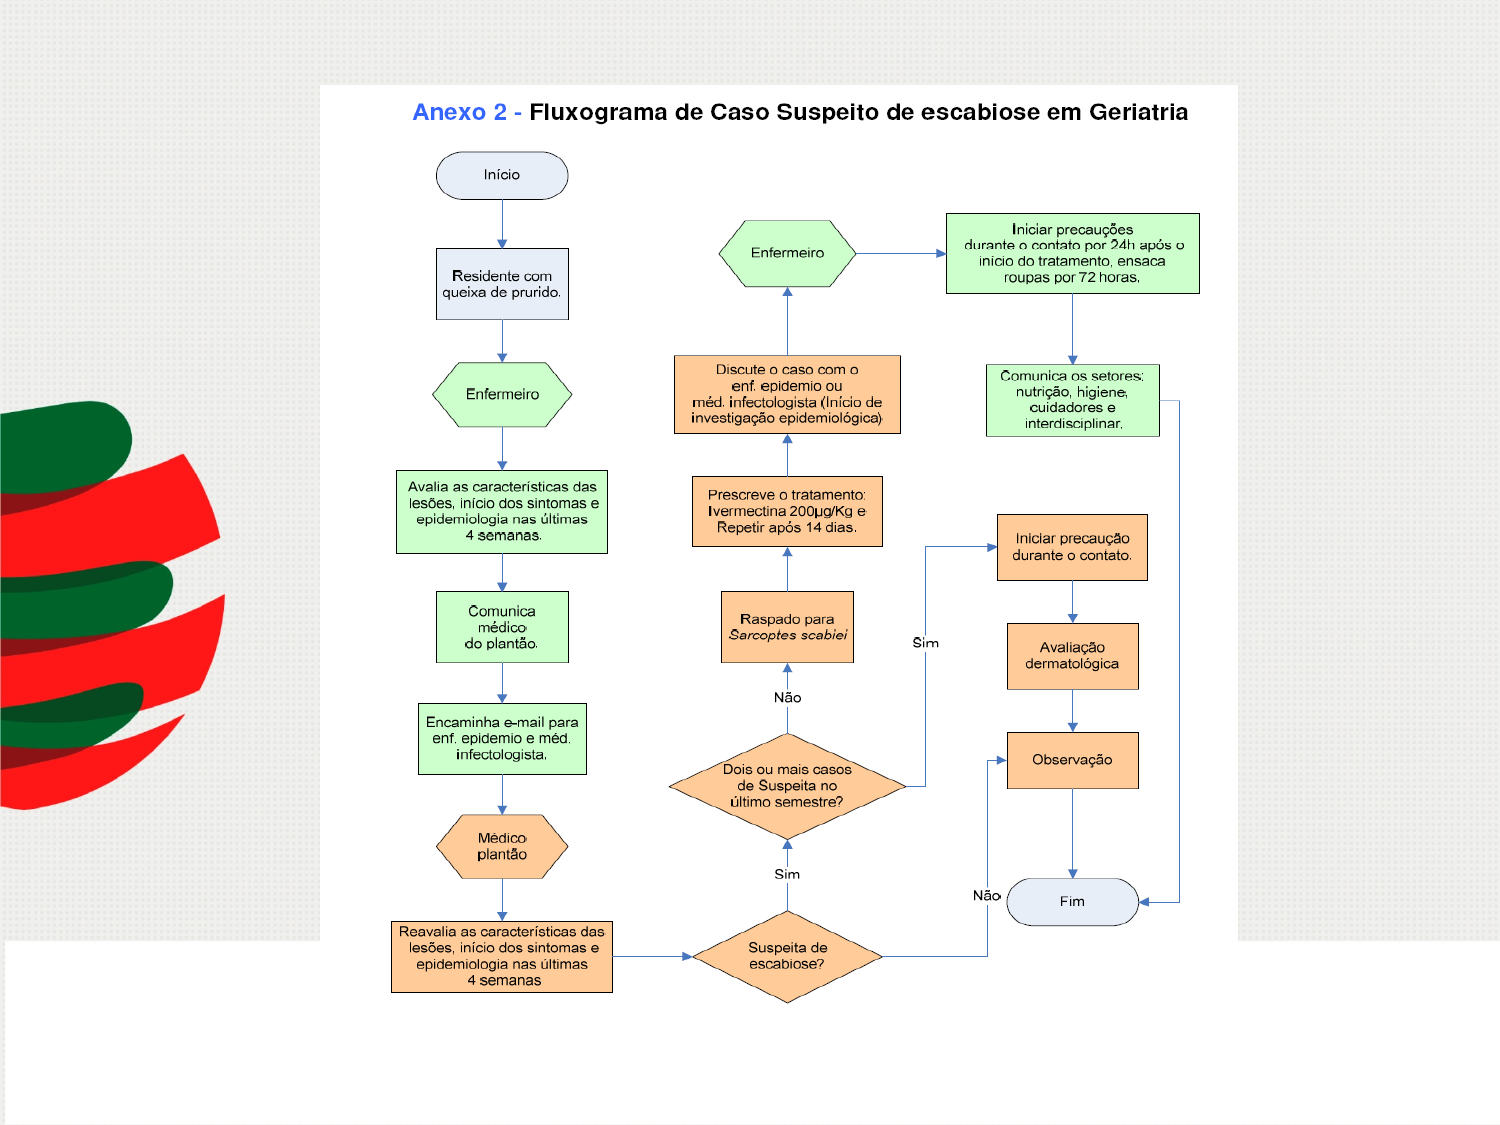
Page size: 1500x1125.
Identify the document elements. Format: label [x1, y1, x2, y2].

picture [0, 0, 1500, 1125]
list [320, 85, 1238, 1006]
